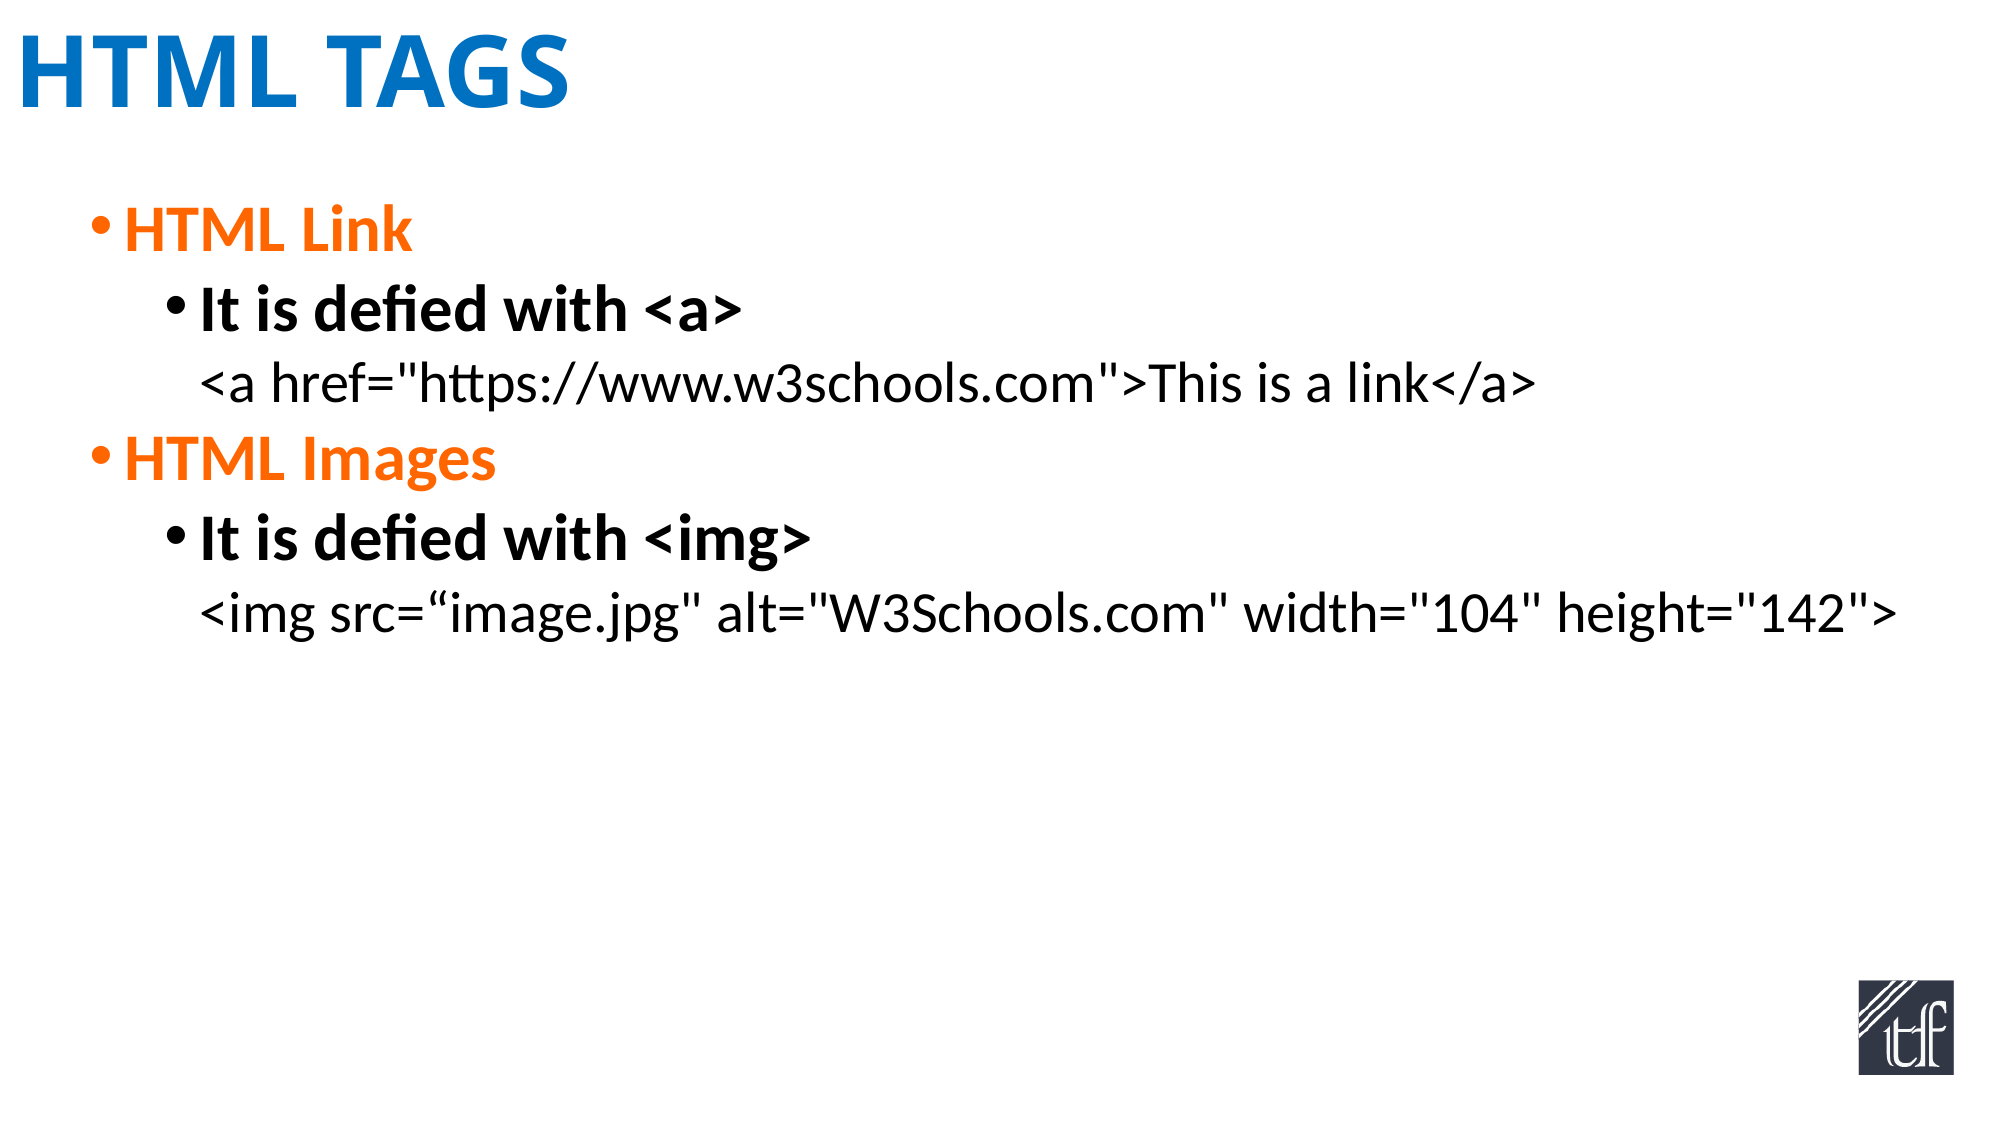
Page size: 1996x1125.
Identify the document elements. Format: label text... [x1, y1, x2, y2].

text_box HTML Link It is defied with <a> <a href="https://www.w3schools.com">This is a link</a> HTML Images It is defied with <img> <img src=“image.jpg" alt="W3Schools.com" width="104" height="142"> [34, 176, 1995, 942]
picture [1847, 966, 1955, 1076]
text_box HTML TAGS [0, 0, 1723, 135]
